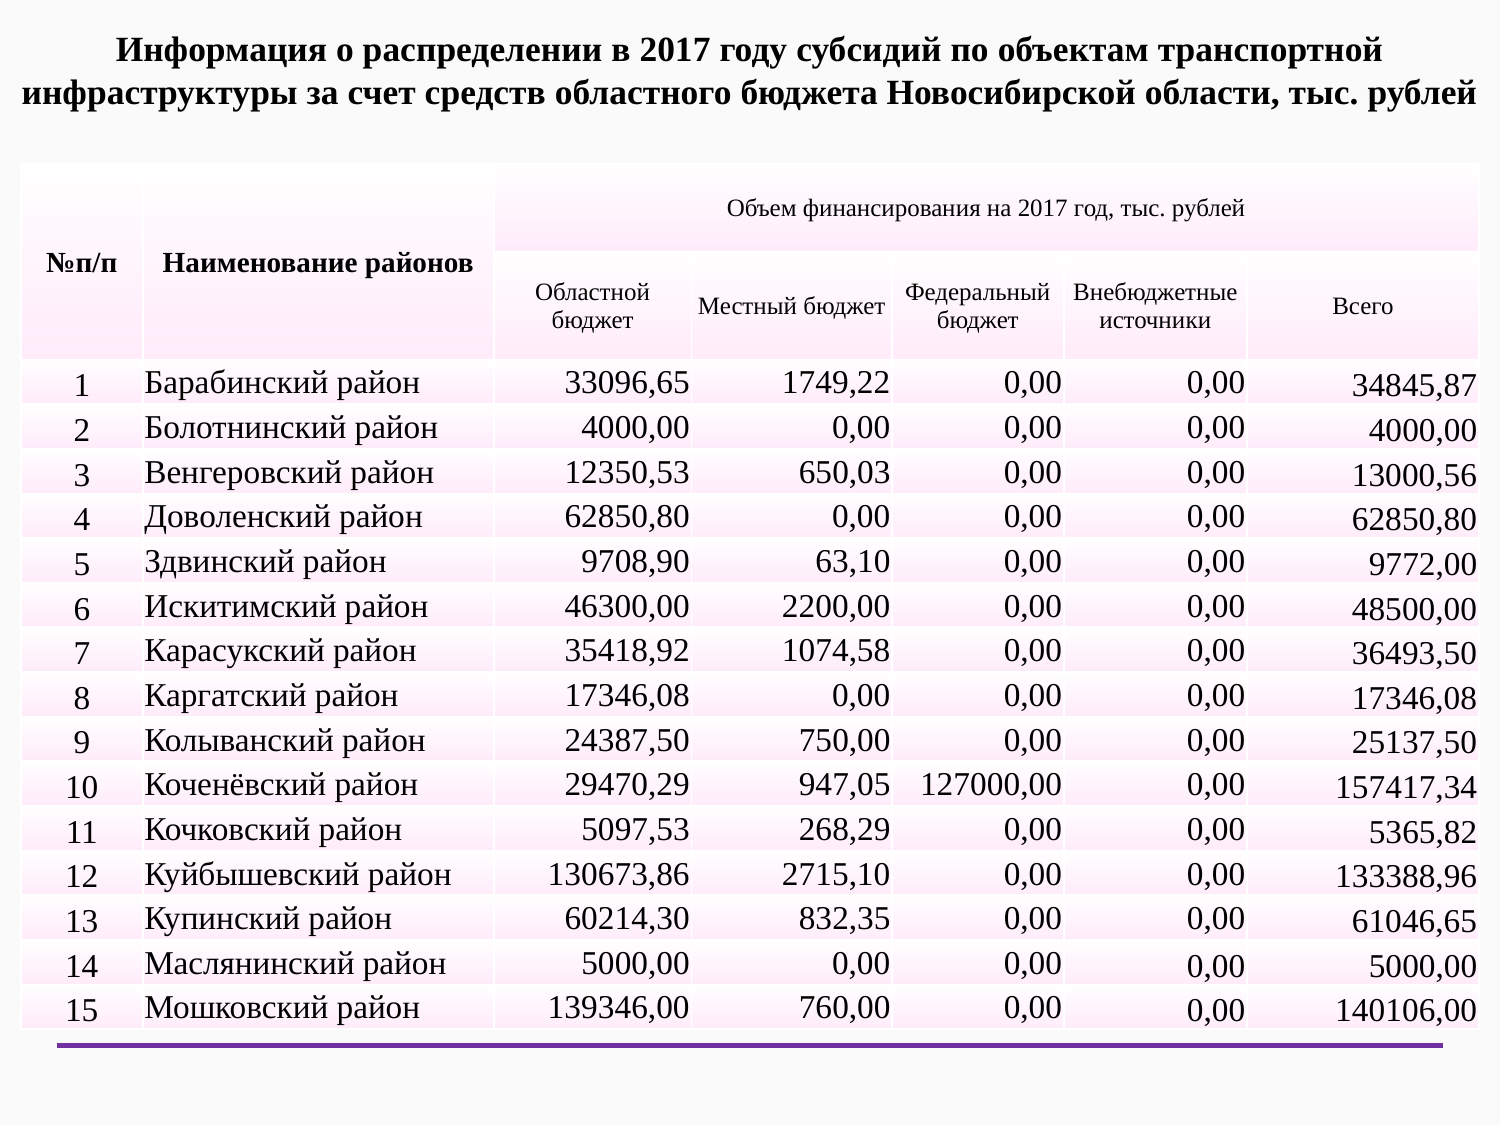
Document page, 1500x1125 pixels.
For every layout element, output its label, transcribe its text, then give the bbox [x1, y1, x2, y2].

table_cell 0,00 [1065, 762, 1246, 805]
table_cell 0,00 [1065, 851, 1246, 894]
table_cell 832,35 [692, 896, 891, 939]
table_cell 2 [22, 405, 142, 448]
table_cell 5 [22, 539, 142, 582]
table_cell 4 [22, 494, 142, 537]
table_cell 48500,00 [1248, 584, 1478, 626]
table_cell 25137,50 [1248, 718, 1478, 760]
table_cell 0,00 [893, 494, 1063, 537]
text_box Информация о распределении в 2017 году субсидий по объектам транспортной инфраструктуры за счет средств областного бюджета Новосибирской области, тыс. рублей [0, 18, 1500, 119]
table_cell 24387,50 [495, 718, 691, 760]
table_cell 4000,00 [1248, 405, 1478, 448]
table_cell Болотнинский район [144, 405, 493, 448]
table_cell 133388,96 [1248, 851, 1478, 894]
table_cell Здвинский район [144, 539, 493, 582]
table_cell 130673,86 [495, 851, 691, 894]
table_cell 61046,65 [1248, 896, 1478, 939]
table_cell 5097,53 [495, 807, 691, 850]
table_cell 0,00 [1065, 360, 1246, 403]
table_cell 0,00 [893, 628, 1063, 671]
table_cell 1749,22 [692, 360, 891, 403]
table_cell 34845,87 [1248, 360, 1478, 403]
table_cell 0,00 [1065, 539, 1246, 582]
table_cell 0,00 [1065, 985, 1246, 1028]
table_cell 140106,00 [1248, 985, 1478, 1028]
table_cell 0,00 [893, 405, 1063, 448]
table_cell 5365,82 [1248, 807, 1478, 850]
table_cell 4000,00 [495, 405, 691, 448]
table_cell 0,00 [1065, 450, 1246, 493]
table_cell Барабинский район [144, 360, 493, 403]
table_cell Доволенский район [144, 494, 493, 537]
table_cell 12 [22, 851, 142, 894]
table_cell 63,10 [692, 539, 891, 582]
table_header Объем финансирования на 2017 год, тыс. рублей [495, 165, 1478, 251]
table_cell 0,00 [1065, 673, 1246, 716]
table_cell 6 [22, 584, 142, 626]
table_cell 0,00 [1065, 494, 1246, 537]
table_cell 1 [22, 360, 142, 403]
table_cell 15 [22, 985, 142, 1028]
table_cell Куйбышевский район [144, 851, 493, 894]
table_cell 0,00 [692, 941, 891, 984]
table_cell 0,00 [893, 360, 1063, 403]
table_cell 139346,00 [495, 985, 691, 1028]
table_cell 0,00 [692, 673, 891, 716]
table_cell Колыванский район [144, 718, 493, 760]
table_cell Каргатский район [144, 673, 493, 716]
table_cell 0,00 [893, 896, 1063, 939]
table_cell 8 [22, 673, 142, 716]
table_cell 947,05 [692, 762, 891, 805]
table_cell 29470,29 [495, 762, 691, 805]
table_cell 0,00 [1065, 718, 1246, 760]
table_cell 650,03 [692, 450, 891, 493]
table_cell 33096,65 [495, 360, 691, 403]
table_cell 14 [22, 941, 142, 984]
table_cell 5000,00 [1248, 941, 1478, 984]
table_cell Купинский район [144, 896, 493, 939]
table_cell Местный бюджет [692, 252, 891, 359]
table_cell 2715,10 [692, 851, 891, 894]
table_cell 0,00 [1065, 941, 1246, 984]
table_cell Областной бюджет [495, 252, 691, 359]
table_cell Карасукский район [144, 628, 493, 671]
table_cell 127000,00 [893, 762, 1063, 805]
table_cell 5000,00 [495, 941, 691, 984]
table_cell 0,00 [692, 405, 891, 448]
table_cell 9772,00 [1248, 539, 1478, 582]
table_header №п/п [22, 165, 142, 359]
table_cell 9 [22, 718, 142, 760]
table_cell 9708,90 [495, 539, 691, 582]
table_cell 60214,30 [495, 896, 691, 939]
table_cell 35418,92 [495, 628, 691, 671]
table_cell 0,00 [893, 673, 1063, 716]
table_cell 0,00 [893, 450, 1063, 493]
table_cell Федеральный бюджет [893, 252, 1063, 359]
table_cell 0,00 [1065, 896, 1246, 939]
table_cell 62850,80 [1248, 494, 1478, 537]
table_cell 17346,08 [1248, 673, 1478, 716]
table_cell 0,00 [692, 494, 891, 537]
table_cell 62850,80 [495, 494, 691, 537]
table_cell 0,00 [893, 851, 1063, 894]
table_cell 0,00 [893, 718, 1063, 760]
table_cell 3 [22, 450, 142, 493]
table_cell 2200,00 [692, 584, 891, 626]
table_cell Венгеровский район [144, 450, 493, 493]
table_cell 0,00 [1065, 807, 1246, 850]
table_cell 10 [22, 762, 142, 805]
table_cell 0,00 [893, 807, 1063, 850]
table_cell 0,00 [893, 539, 1063, 582]
table_cell 0,00 [893, 584, 1063, 626]
table_cell 750,00 [692, 718, 891, 760]
table_cell Всего [1248, 252, 1478, 359]
table_cell 46300,00 [495, 584, 691, 626]
table_cell Коченёвский район [144, 762, 493, 805]
table_header Наименование районов [144, 165, 493, 359]
table_cell 13000,56 [1248, 450, 1478, 493]
table_cell 1074,58 [692, 628, 891, 671]
table_cell 157417,34 [1248, 762, 1478, 805]
table_cell 0,00 [1065, 405, 1246, 448]
table_cell 268,29 [692, 807, 891, 850]
table_cell 11 [22, 807, 142, 850]
table_cell 0,00 [893, 941, 1063, 984]
table_cell 12350,53 [495, 450, 691, 493]
table_cell 36493,50 [1248, 628, 1478, 671]
table_cell 0,00 [1065, 628, 1246, 671]
table_cell 0,00 [1065, 584, 1246, 626]
table_cell 17346,08 [495, 673, 691, 716]
table_cell Внебюджетные источники [1065, 252, 1246, 359]
table_cell Искитимский район [144, 584, 493, 626]
table_cell 7 [22, 628, 142, 671]
table_cell 0,00 [893, 985, 1063, 1028]
table_cell Маслянинский район [144, 941, 493, 984]
table_cell Мошковский район [144, 985, 493, 1028]
table_cell Кочковский район [144, 807, 493, 850]
table_cell 760,00 [692, 985, 891, 1028]
table_cell 13 [22, 896, 142, 939]
